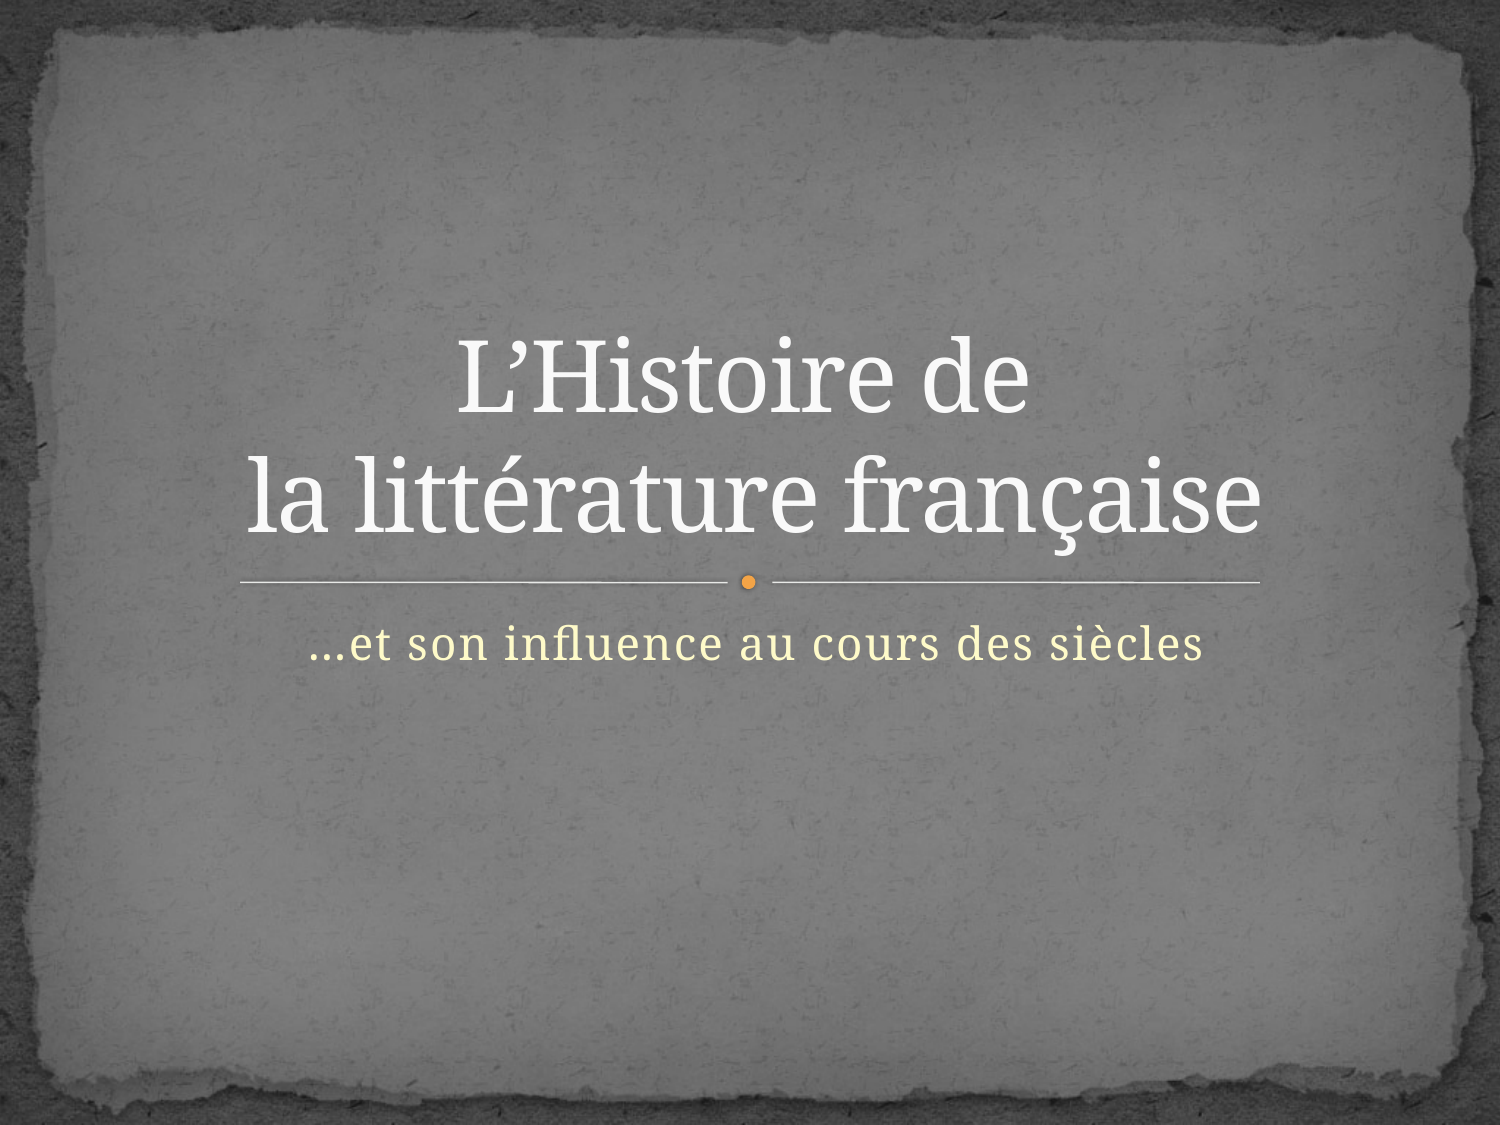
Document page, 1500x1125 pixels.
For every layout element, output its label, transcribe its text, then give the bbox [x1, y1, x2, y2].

subtitle …et son influence au cours des siècles [75, 606, 1438, 795]
title L’Histoire de la littérature française [74, 235, 1438, 561]
